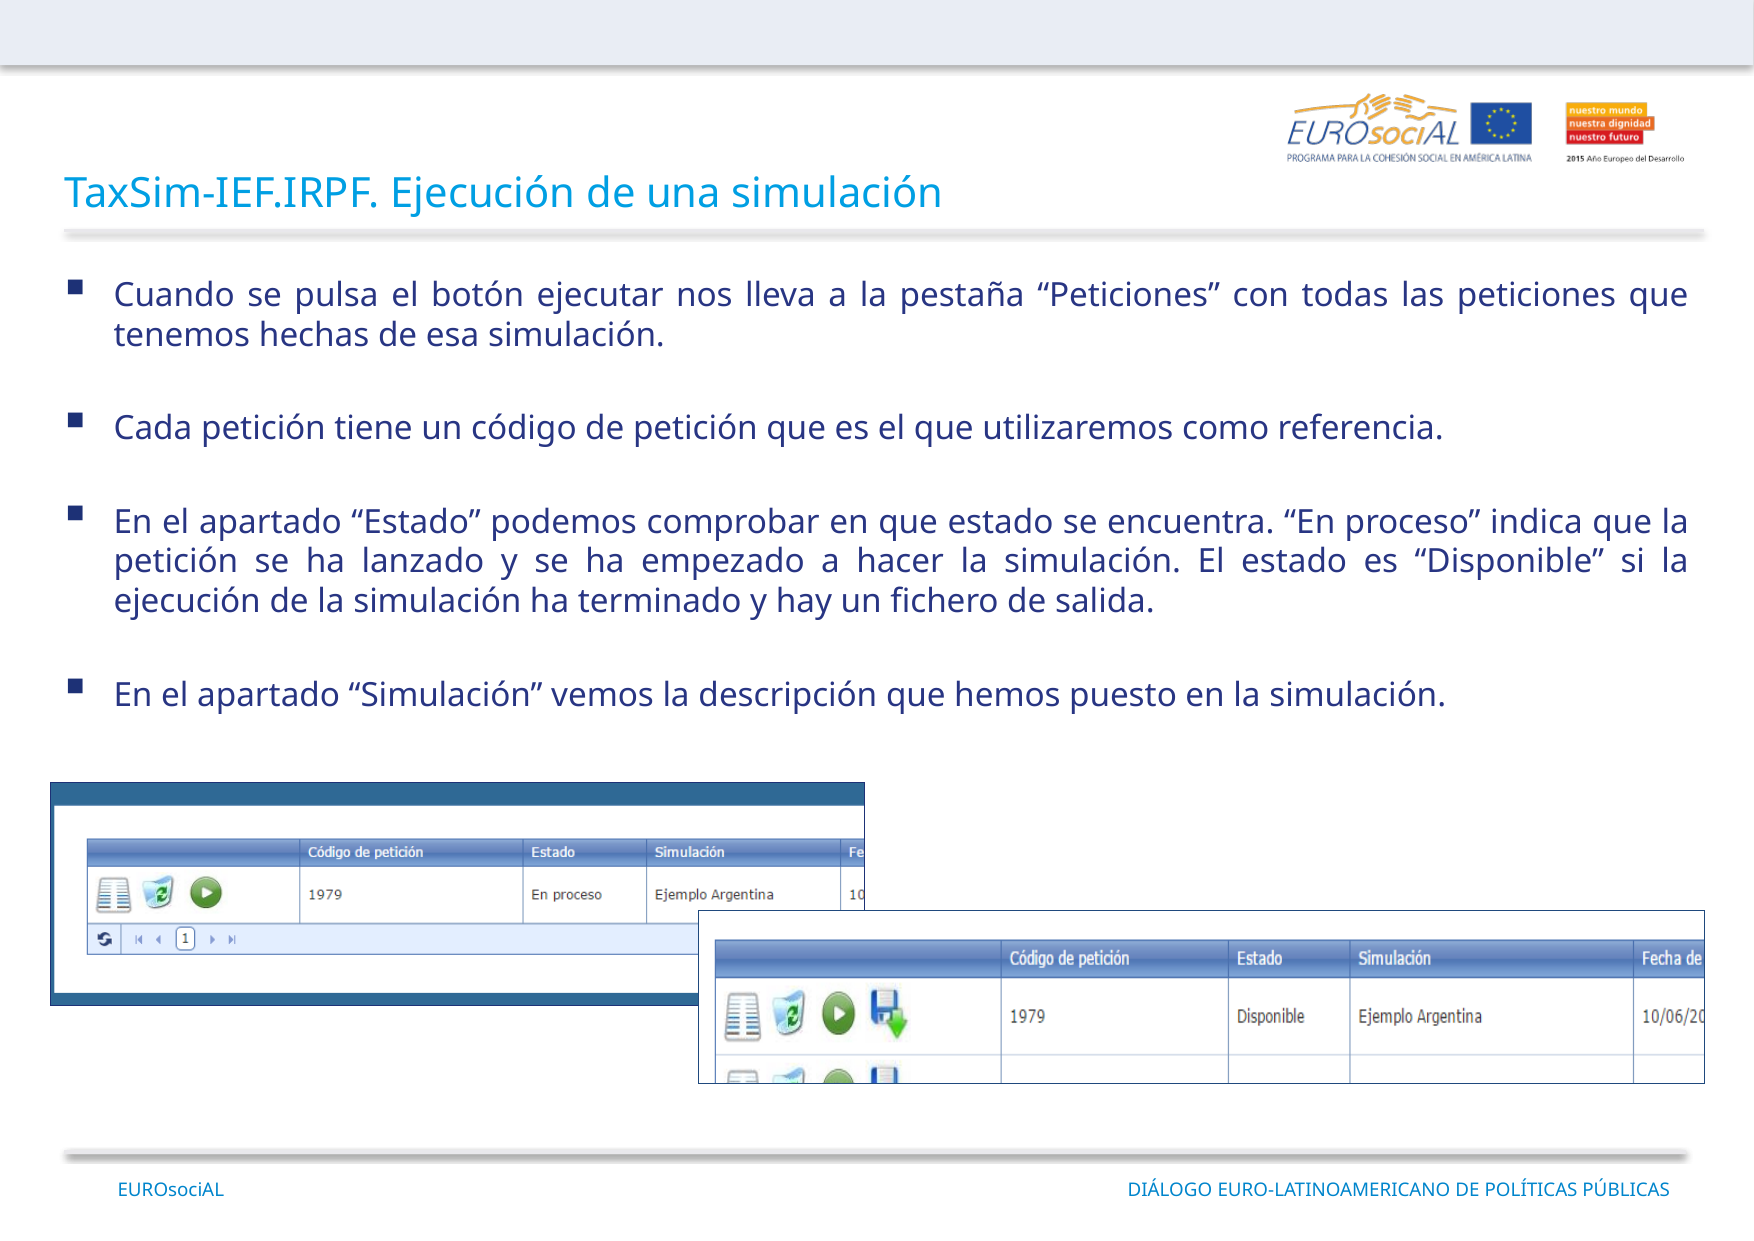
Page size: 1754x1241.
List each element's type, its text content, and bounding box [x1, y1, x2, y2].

picture [50, 782, 1705, 1085]
text_box Cuando se pulsa el botón ejecutar nos lleva a la pestaña “Peticiones” con todas las peticiones que tenemos hechas de esa simulación. Cada petición tiene un código de petición que es el que utilizaremos como referencia. En el apartado “Estado” podemos comprobar en que estado se encuentra. “En proceso” indica que la petición se ha lanzado y se ha empezado a hacer la simulación. El estado es “Disponible” si la ejecución de la simulación ha terminado y hay un fichero de salida. En el apartado “Simulación” vemos la descripción que hemos puesto en la simulación. [64, 254, 1692, 751]
picture [1278, 88, 1692, 173]
text_box TaxSim-IEF.IRPF. Ejecución de una simulación [49, 158, 1628, 233]
